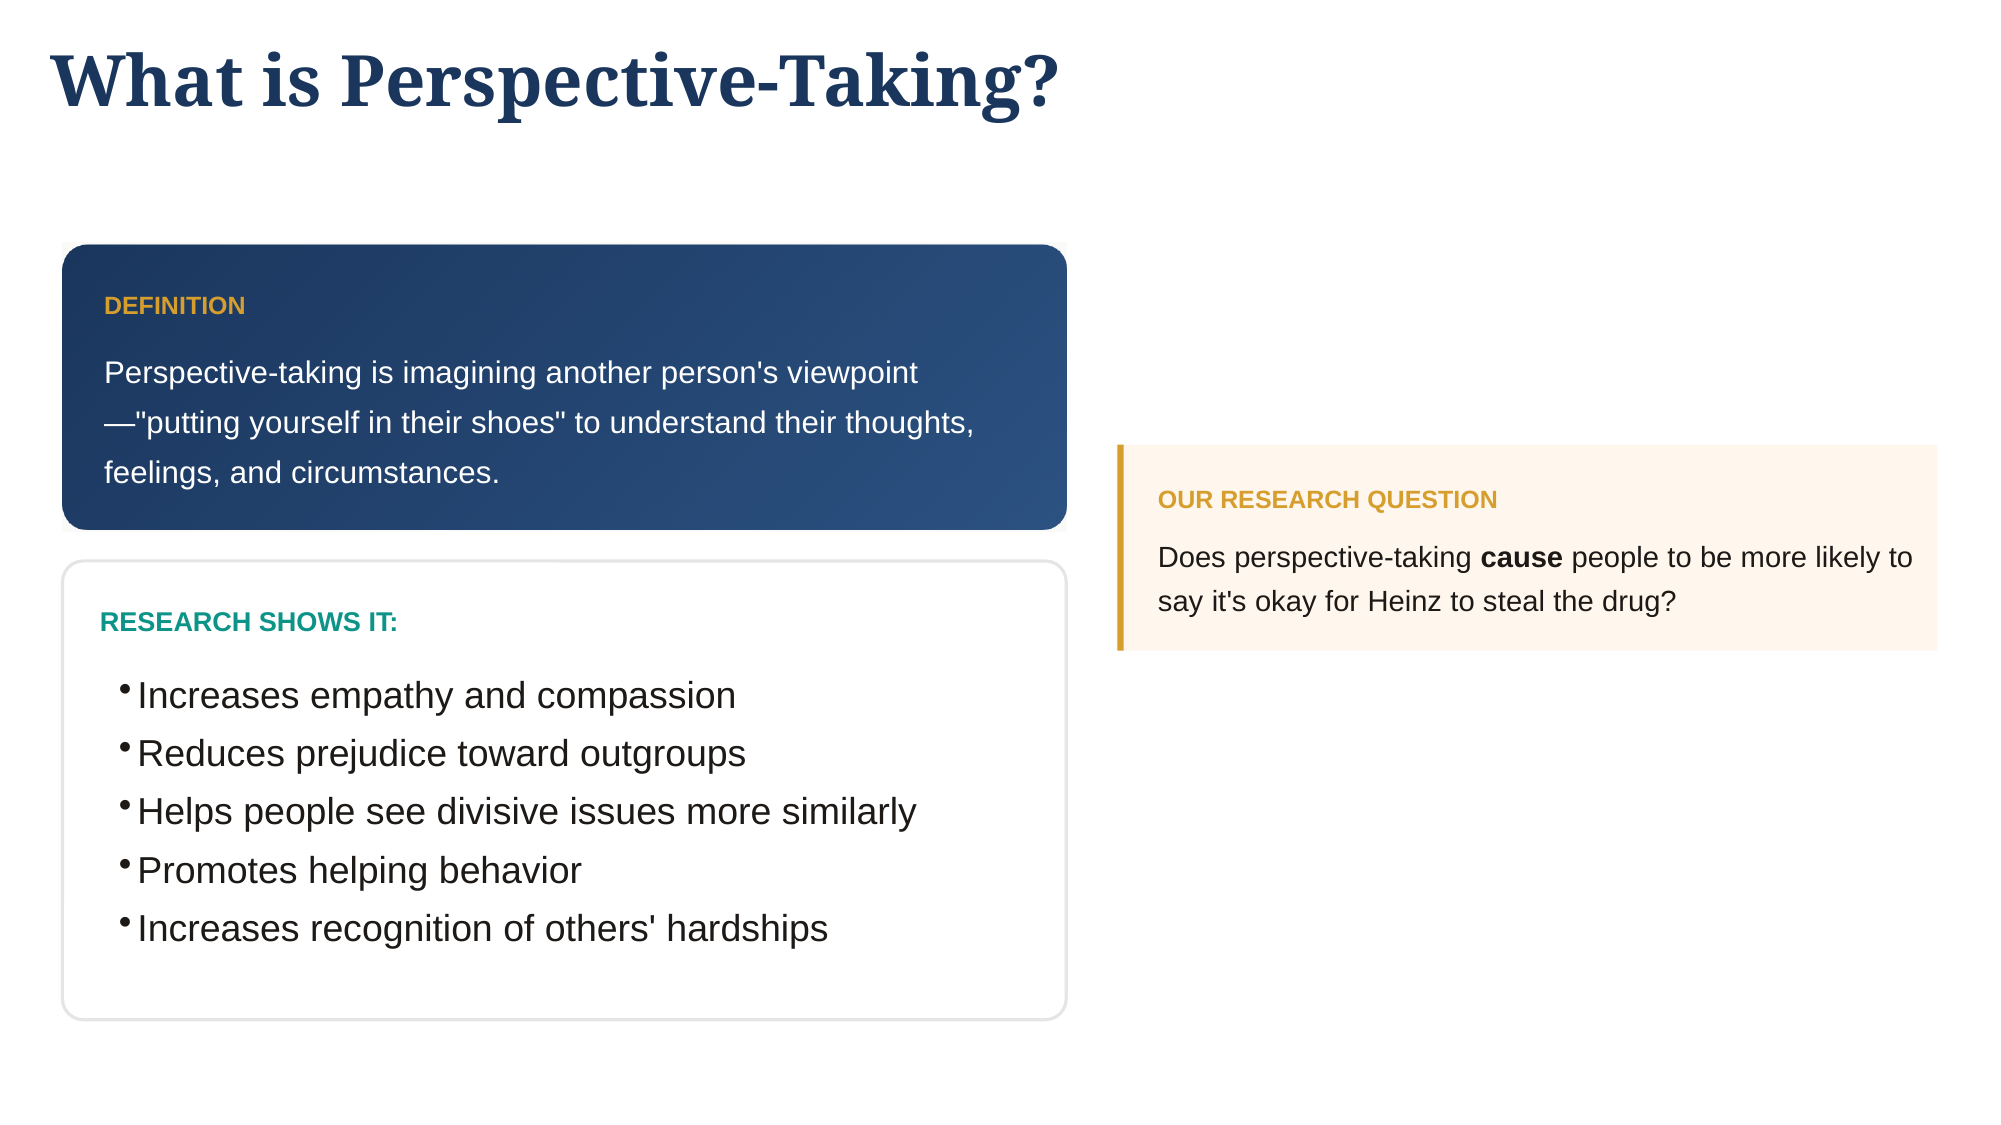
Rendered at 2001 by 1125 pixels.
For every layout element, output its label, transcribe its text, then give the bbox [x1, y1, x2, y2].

text_box [1116, 444, 1120, 651]
text_box [62, 560, 1067, 1020]
text_box What is Perspective-Taking? [49, 49, 1919, 178]
text_box OUR RESEARCH QUESTION [1157, 478, 1919, 514]
text_box RESEARCH SHOWS IT: [99, 598, 1048, 637]
text_box Increases empathy and compassion Reduces prejudice toward outgroups Helps people see divisive issues more similarly Promotes helping behavior Increases recognition of others' hardships [99, 657, 1029, 983]
text_box [1121, 444, 1938, 651]
text_box Does perspective-taking cause people to be more likely to say it's okay for Heinz to steal the drug? [1157, 529, 1919, 618]
picture [62, 242, 1067, 532]
